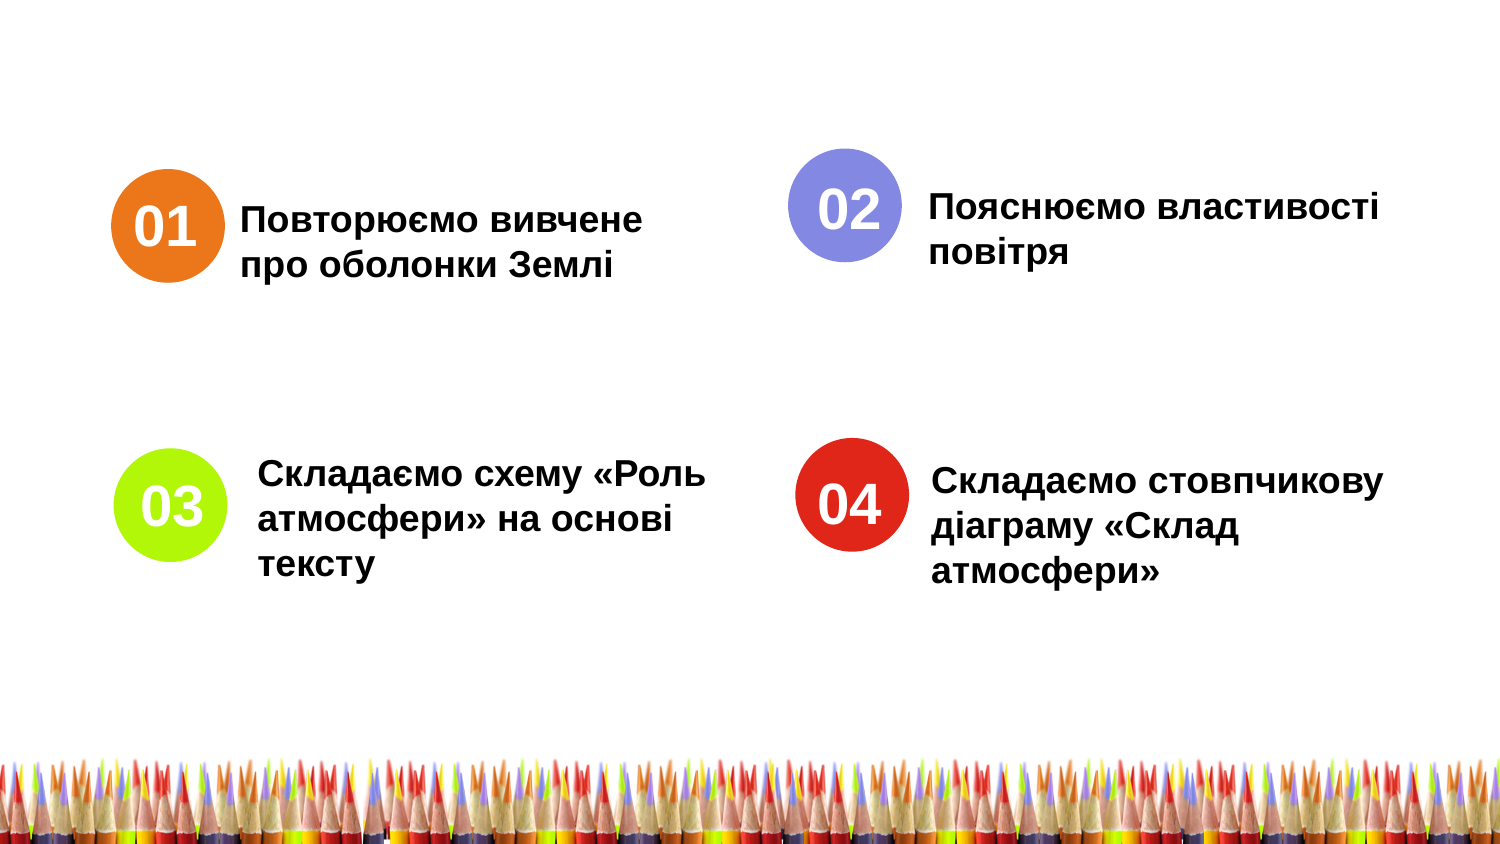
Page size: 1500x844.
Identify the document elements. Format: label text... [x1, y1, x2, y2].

text_box [810, 536, 895, 554]
text_box [111, 446, 219, 565]
text_box 02 [802, 171, 902, 242]
text_box [225, 482, 230, 528]
text_box Пояснюємо властивості повітря [913, 174, 1452, 280]
text_box 01 [118, 187, 218, 258]
text_box Складаємо схему «Роль атмосфери» на основі тексту [242, 441, 774, 592]
text_box Складаємо стовпчикову діаграму «Склад атмосфери» [916, 448, 1478, 598]
text_box [785, 146, 893, 265]
text_box Повторюємо вивчене про оболонки Землі [224, 187, 727, 293]
text_box [793, 435, 912, 527]
text_box 03 [125, 468, 225, 539]
picture [0, 756, 1500, 844]
text_box [109, 194, 224, 285]
text_box 04 [802, 465, 902, 536]
text_box [123, 166, 213, 187]
